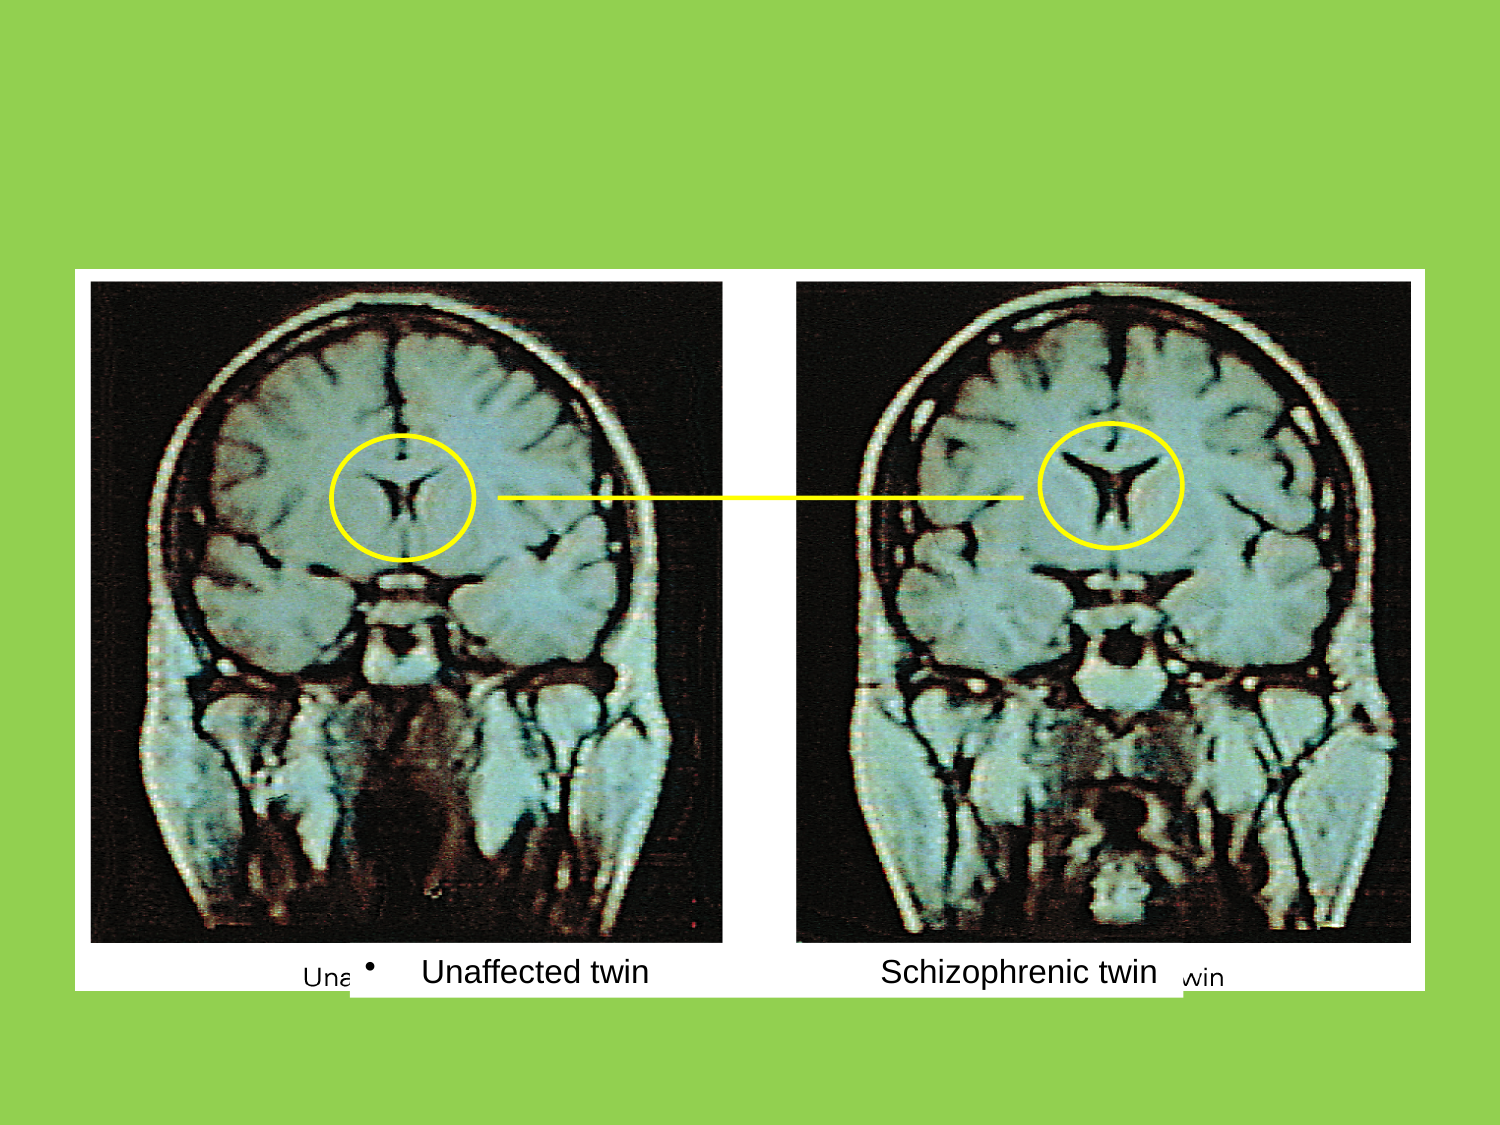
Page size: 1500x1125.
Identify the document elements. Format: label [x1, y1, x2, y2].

list [74, 269, 1426, 1013]
